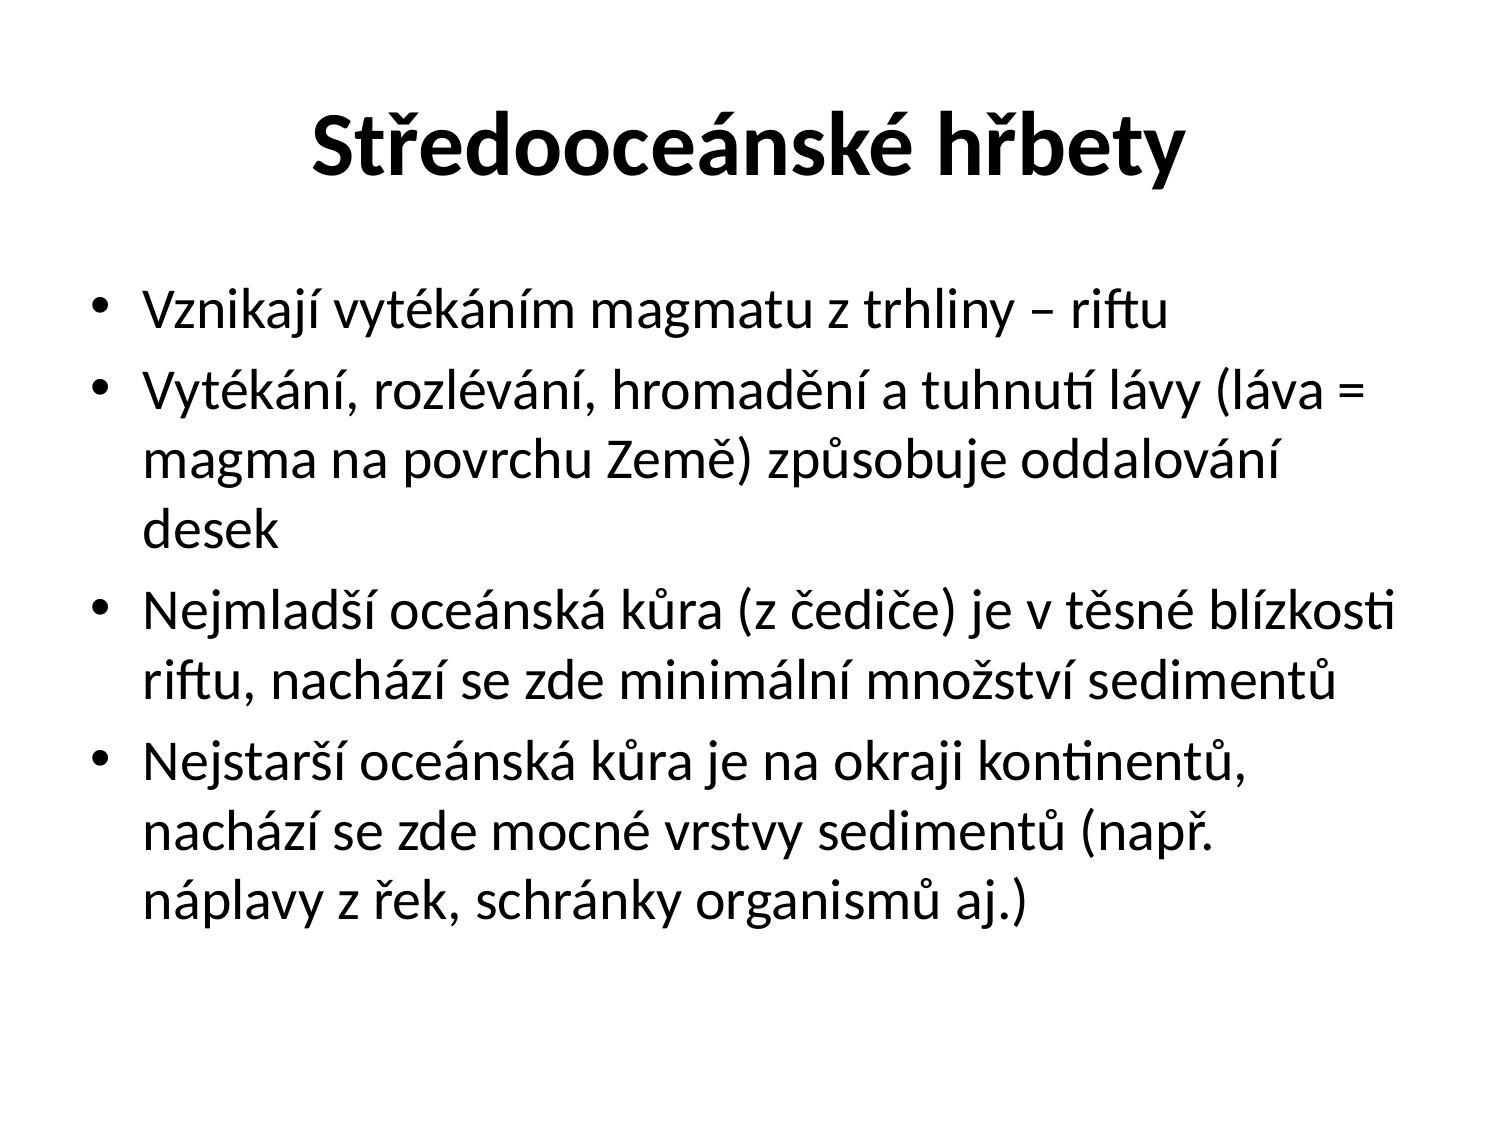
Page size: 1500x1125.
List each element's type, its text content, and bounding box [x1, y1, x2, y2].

list Vznikají vytékáním magmatu z trhliny – riftu Vytékání, rozlévání, hromadění a tuhnutí lávy (láva = magma na povrchu Země) způsobuje oddalování desek Nejmladší oceánská kůra (z čediče) je v těsné blízkosti riftu, nachází se zde minimální množství sedimentů Nejstarší oceánská kůra je na okraji kontinentů, nachází se zde mocné vrstvy sedimentů (např. náplavy z řek, schránky organismů aj.) [75, 262, 1425, 1005]
title Středooceánské hřbety [75, 45, 1425, 233]
